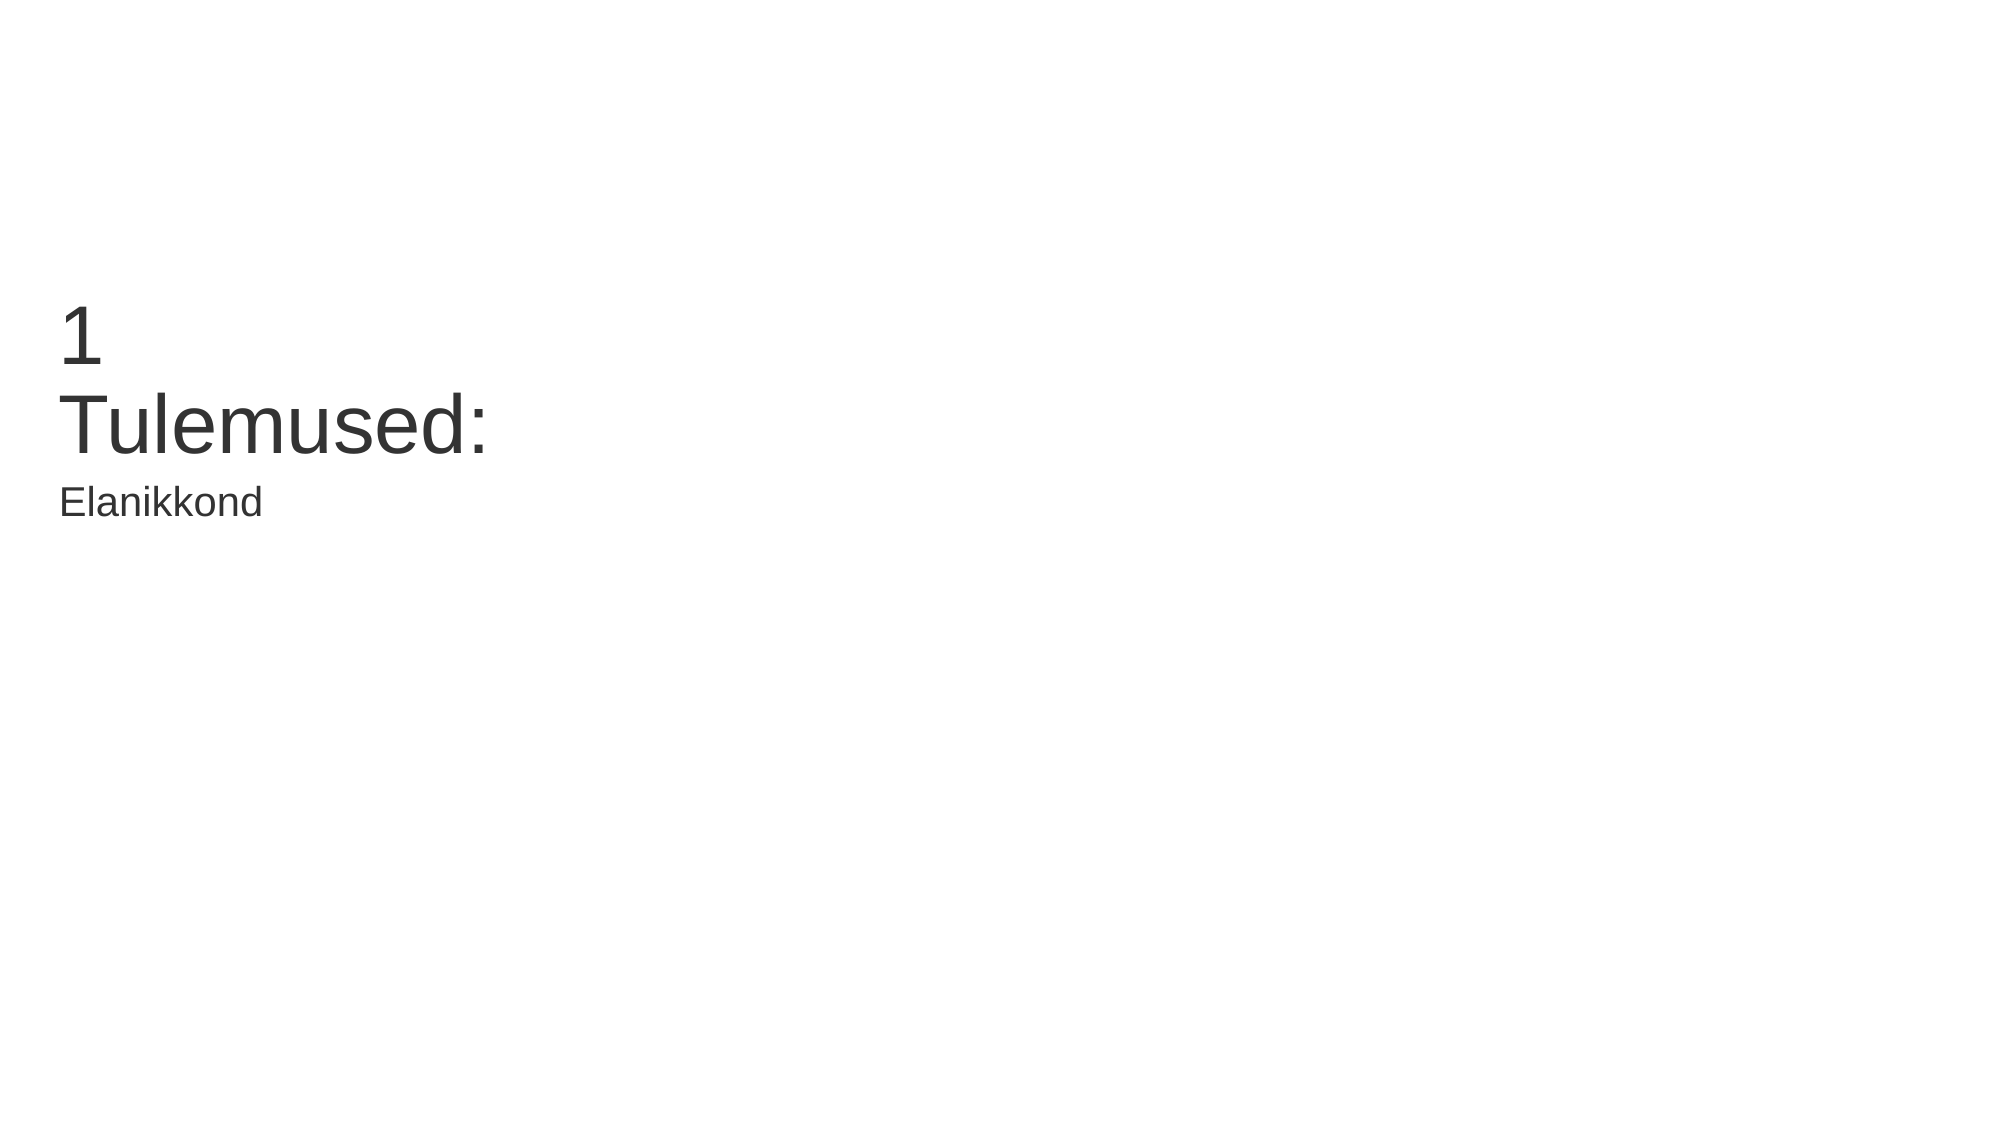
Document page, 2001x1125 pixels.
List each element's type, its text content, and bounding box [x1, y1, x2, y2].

list 1 [59, 281, 220, 370]
list Tulemused: Elanikkond [59, 370, 985, 696]
